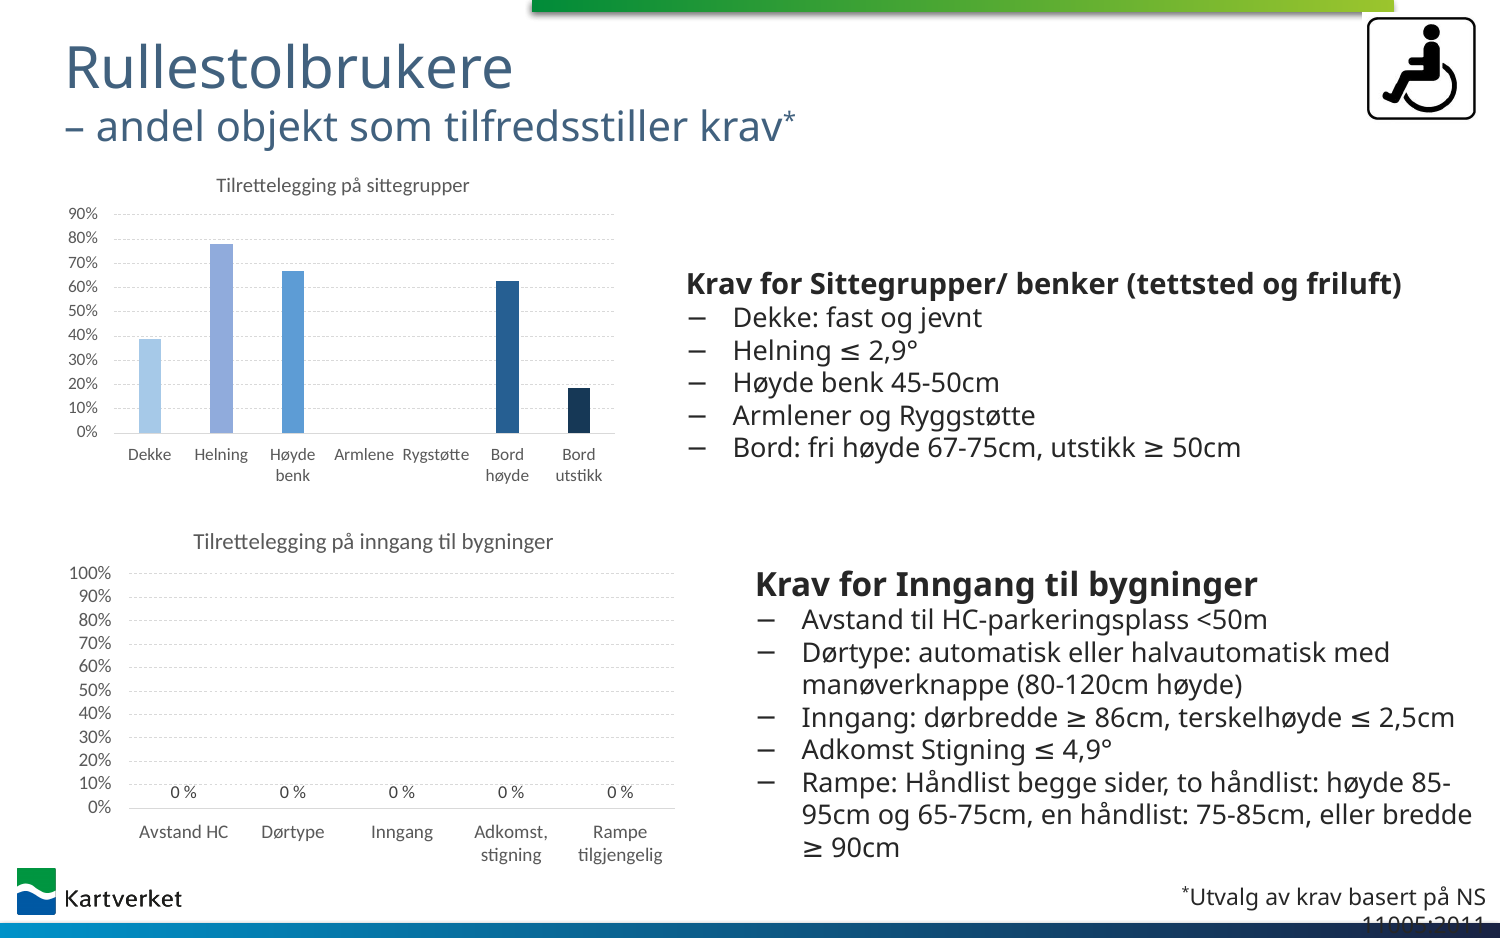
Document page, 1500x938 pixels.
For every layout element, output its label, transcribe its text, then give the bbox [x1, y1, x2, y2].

text_box Krav for Inngang til bygninger Avstand til HC-parkeringsplass <50m Dørtype: automatisk eller halvautomatisk med manøverknappe (80-120cm høyde) Inngang: dørbredde ≥ 86cm, terskelhøyde ≤ 2,5cm Adkomst Stigning ≤ 4,9° Rampe: Håndlist begge sider, to håndlist: høyde 85-95cm og 65-75cm, en håndlist: 75-85cm, eller bredde ≥ 90cm [740, 555, 1491, 870]
picture [62, 520, 686, 874]
text_box *Utvalg av krav basert på NS 11005:2011 [1068, 873, 1500, 938]
picture [1362, 12, 1481, 126]
text_box Krav for Sittegrupper/ benker (tettsted og friluft) Dekke: fast og jevnt Helning ≤ 2,9° Høyde benk 45-50cm Armlener og Ryggstøtte Bord: fri høyde 67-75cm, utstikk ≥ 50cm [670, 258, 1418, 471]
text_box Rullestolbrukere – andel objekt som tilfredsstiller krav* [49, 25, 1431, 158]
picture [62, 166, 625, 492]
